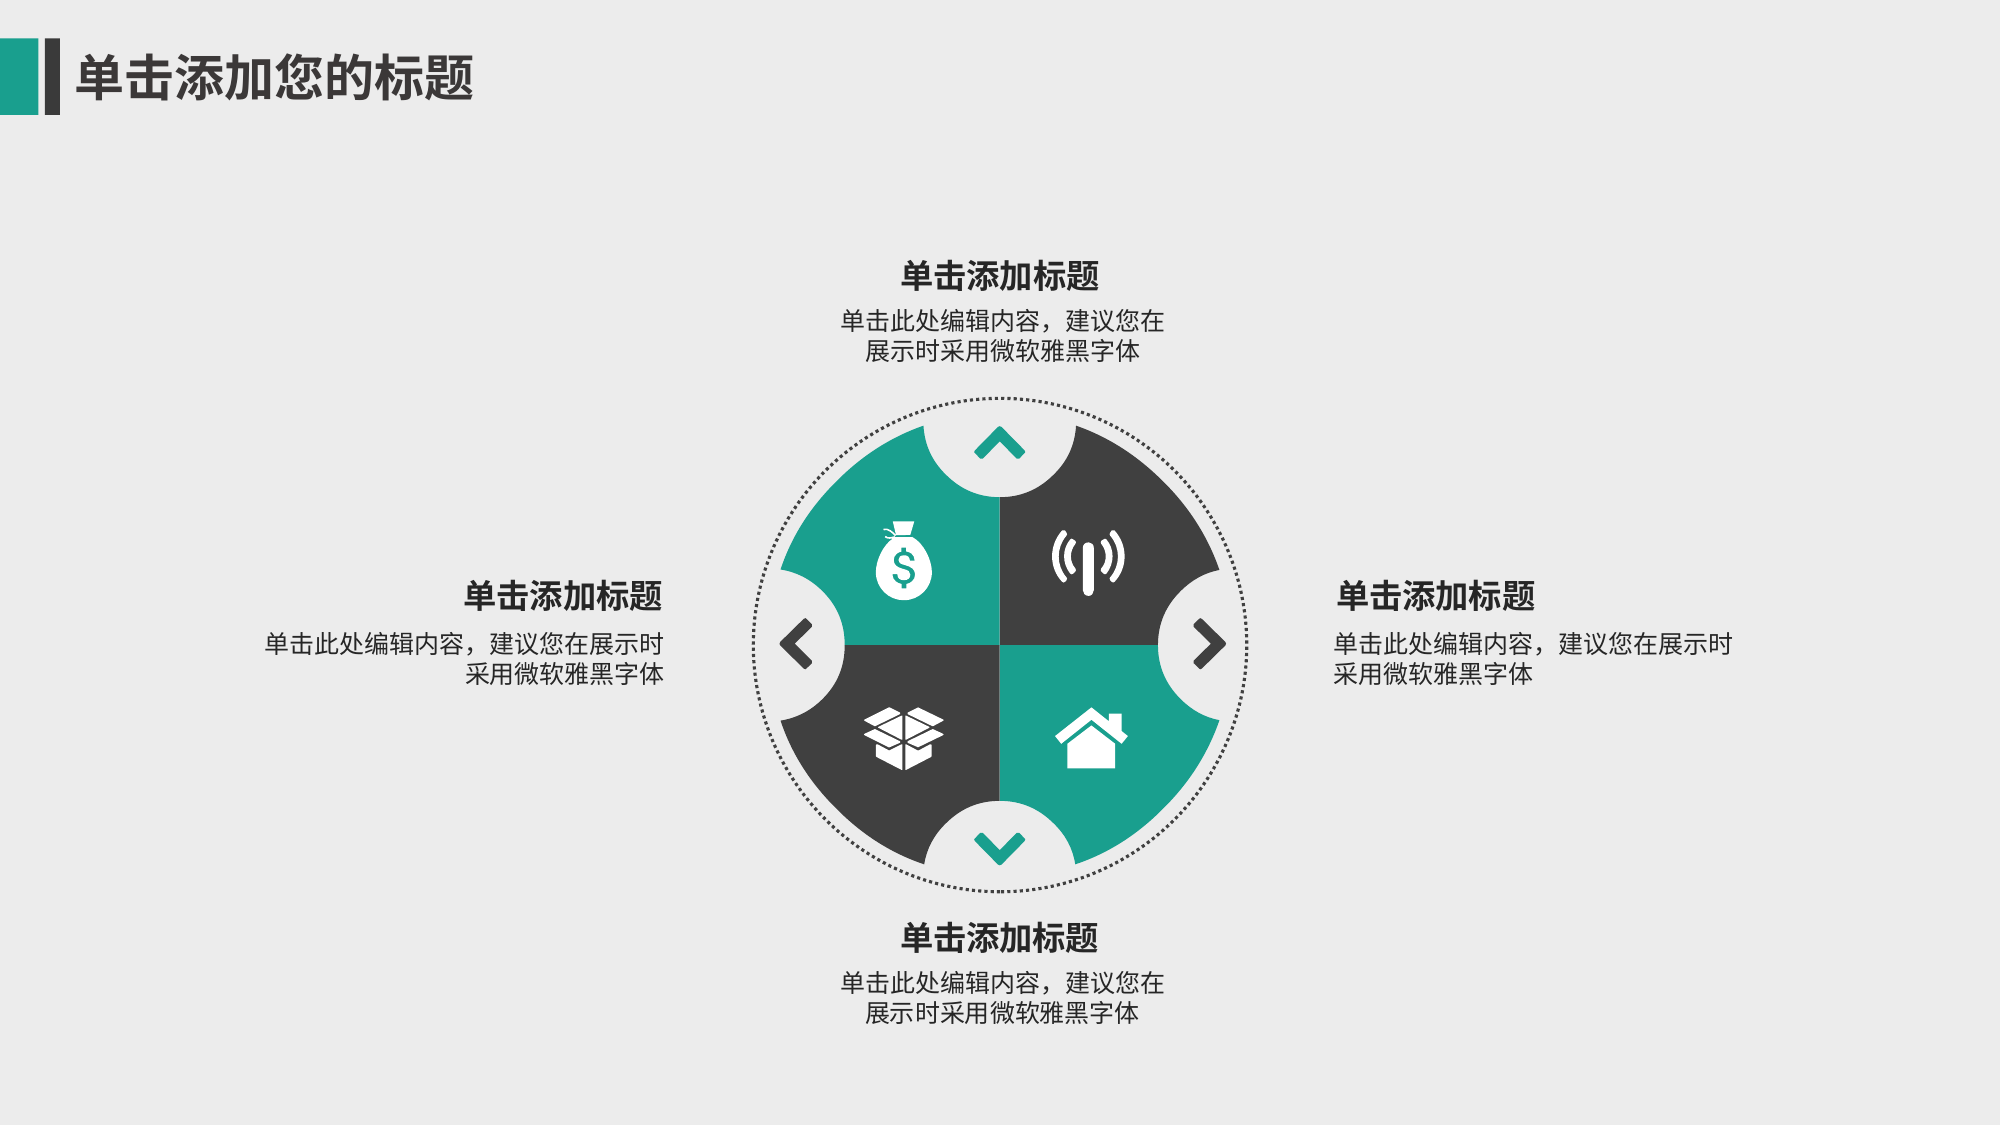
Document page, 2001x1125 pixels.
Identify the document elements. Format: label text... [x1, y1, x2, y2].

text_box [905, 707, 944, 770]
text_box 单击添加标题 [1321, 573, 1652, 617]
text_box [875, 521, 932, 601]
text_box [1052, 530, 1068, 583]
text_box 单击添加标题 [347, 573, 679, 617]
text_box [779, 618, 812, 670]
text_box [1109, 530, 1125, 583]
text_box [752, 397, 1248, 893]
text_box [1193, 618, 1227, 670]
text_box [974, 426, 1026, 459]
text_box [1067, 725, 1116, 769]
text_box 单击此处编辑内容，建议您在展示时采用微软雅黑字体 [834, 967, 1171, 1028]
text_box [863, 707, 903, 770]
text_box 单击添加您的标题 [59, 39, 509, 114]
text_box [1100, 538, 1113, 575]
text_box [974, 832, 1026, 866]
text_box 单击添加标题 [834, 253, 1166, 297]
text_box [1055, 707, 1128, 744]
text_box [1082, 542, 1094, 596]
text_box [1064, 538, 1076, 575]
text_box 单击此处编辑内容，建议您在展示时采用微软雅黑字体 [1333, 628, 1744, 689]
text_box 单击此处编辑内容，建议您在展示时采用微软雅黑字体 [834, 305, 1172, 366]
text_box 单击添加标题 [834, 915, 1165, 959]
text_box 单击此处编辑内容，建议您在展示时采用微软雅黑字体 [253, 628, 665, 689]
